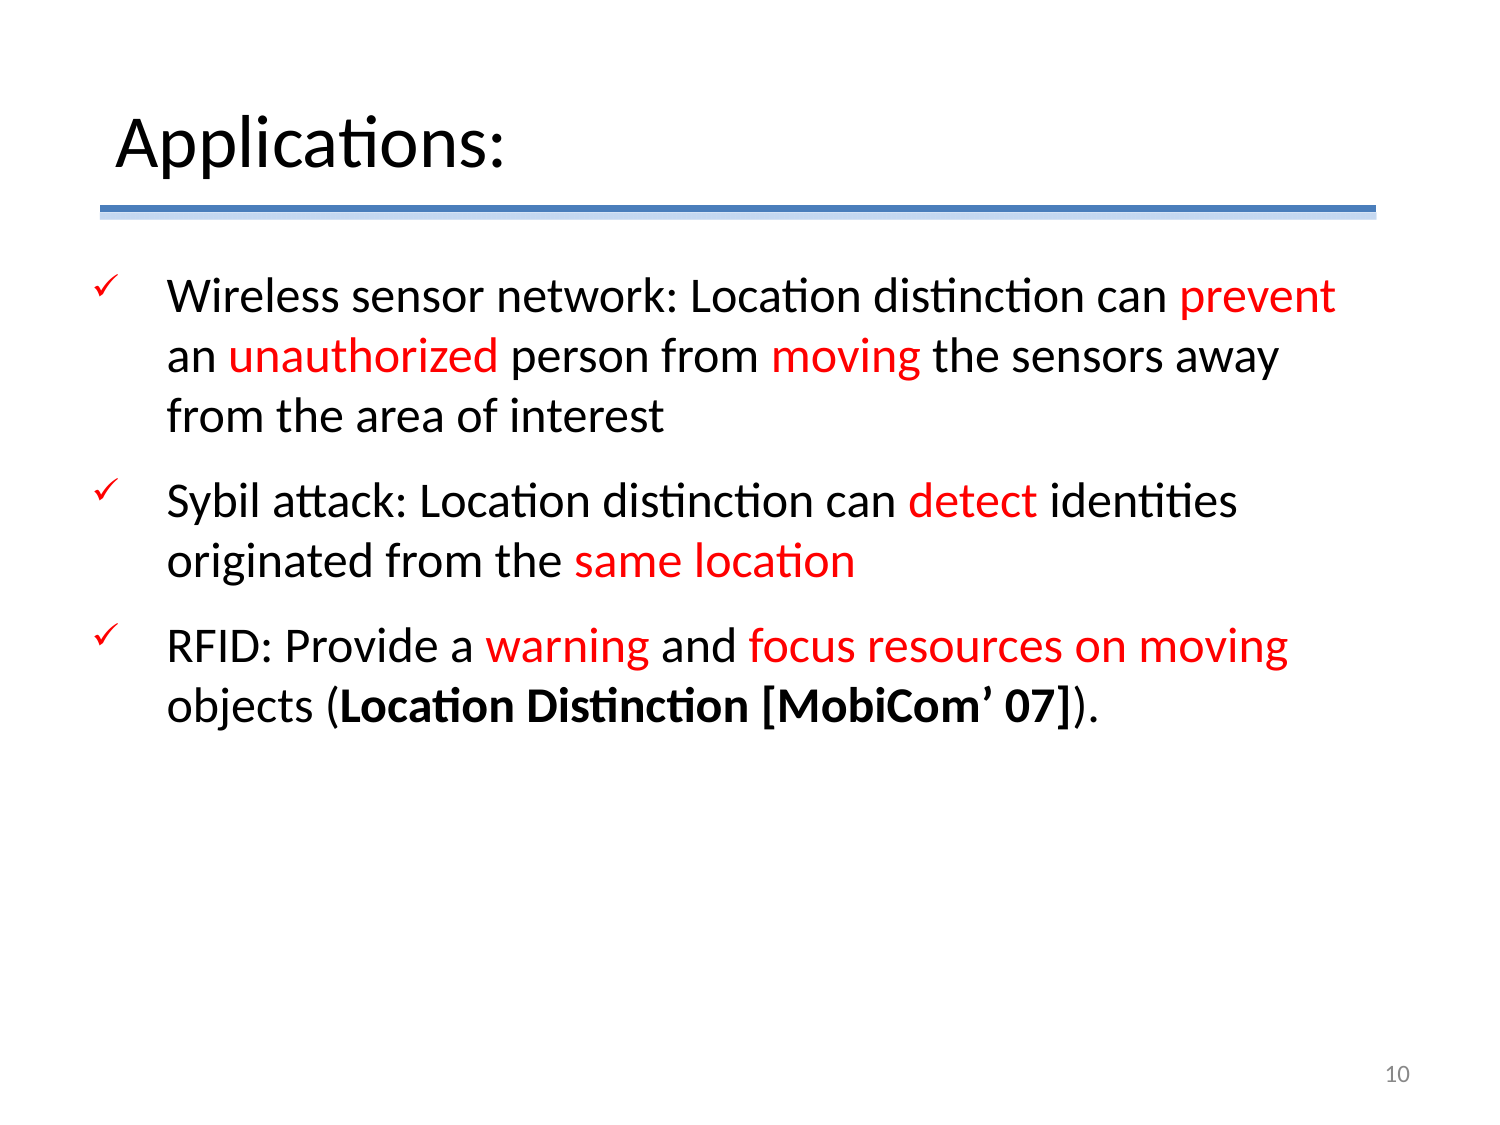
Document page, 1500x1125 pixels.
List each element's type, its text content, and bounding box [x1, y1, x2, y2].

slide_number 10 [1074, 1042, 1425, 1103]
text_box Wireless sensor network: Location distinction can prevent an unauthorized person from moving the sensors away from the area of interest Sybil attack: Location distinction can detect identities originated from the same location RFID: Provide a warning and focus resources on moving objects (Location Distinction [MobiCom’ 07]). [76, 255, 1400, 740]
text_box Applications: [100, 54, 1376, 205]
